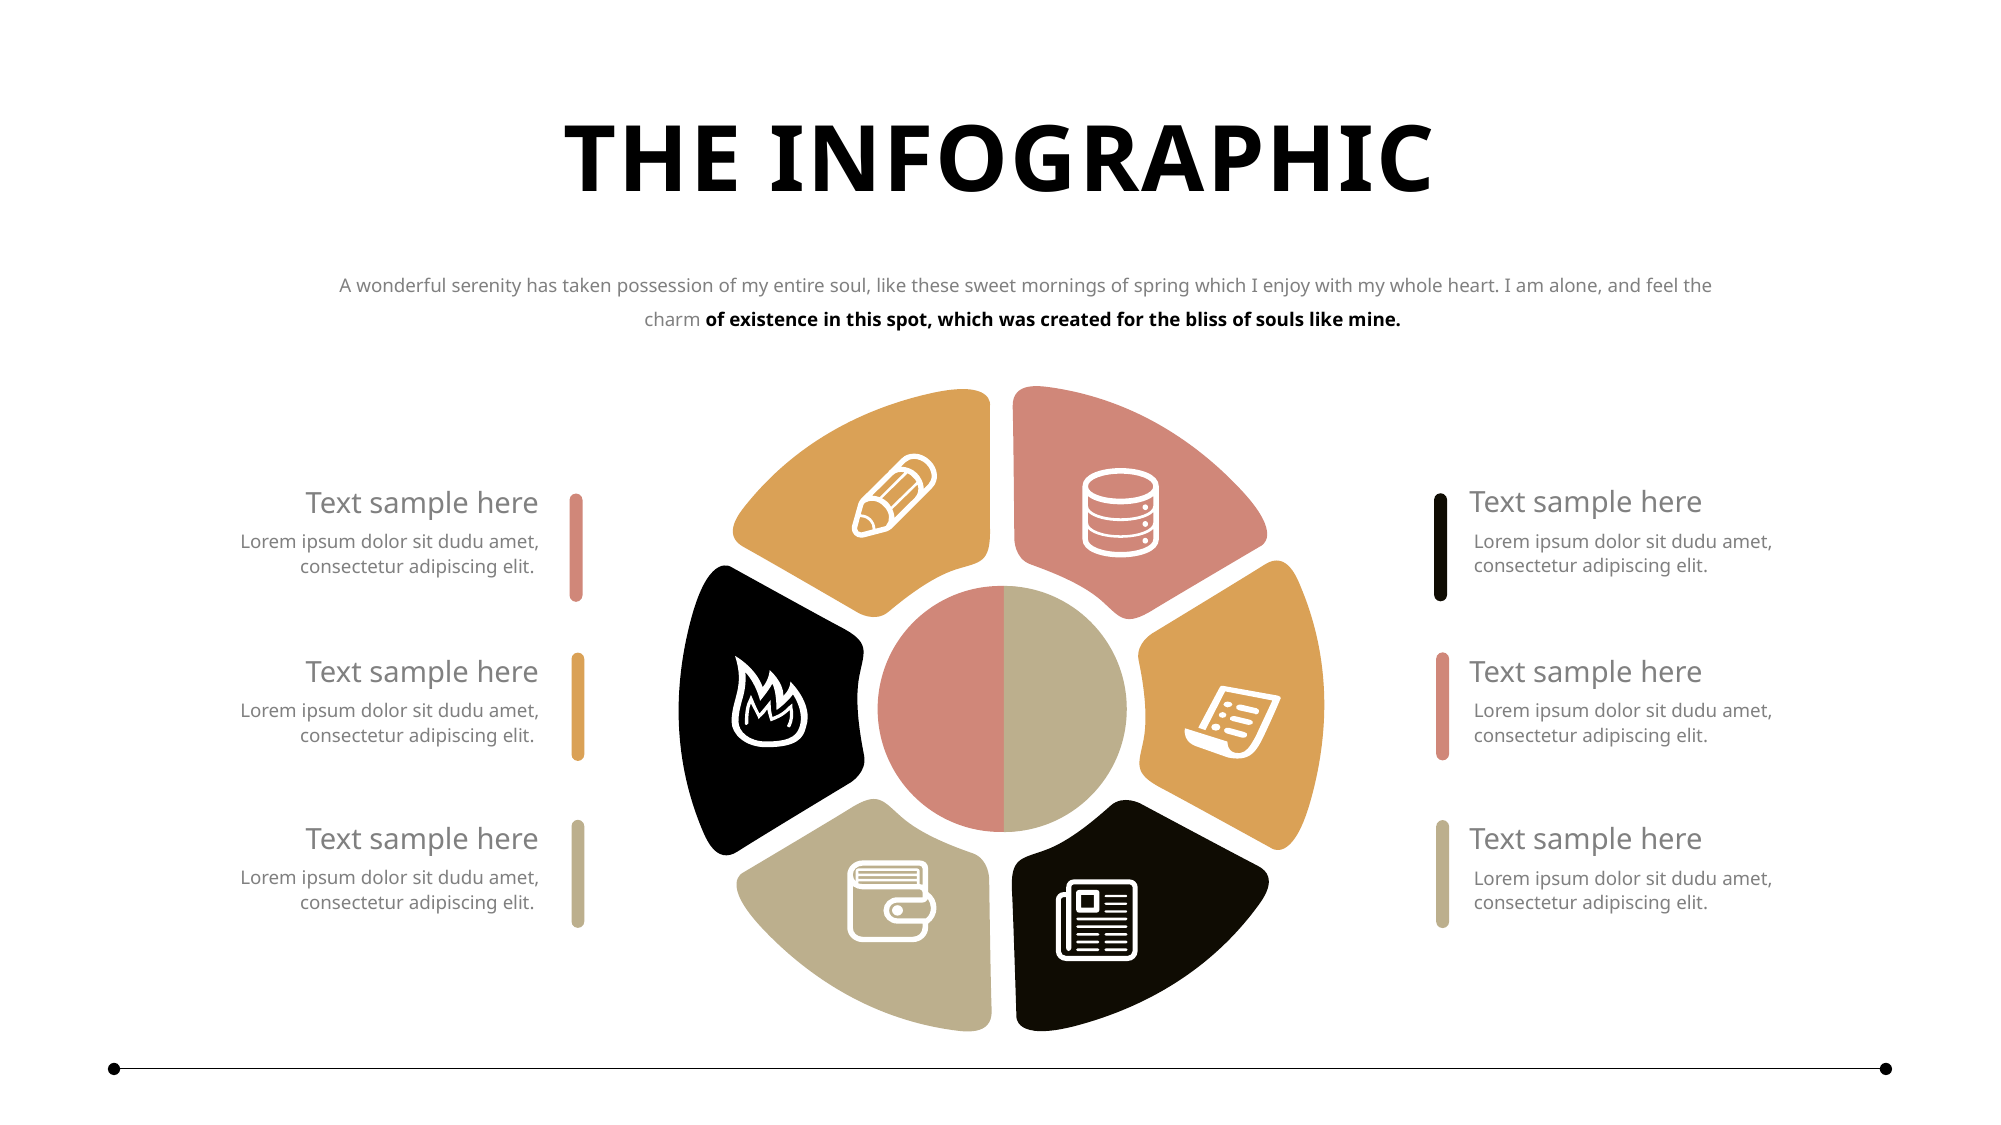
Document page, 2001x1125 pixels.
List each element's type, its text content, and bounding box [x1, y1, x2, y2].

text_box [1454, 813, 1868, 962]
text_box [145, 476, 554, 625]
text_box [145, 813, 554, 961]
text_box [670, 378, 1333, 1043]
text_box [1454, 645, 1868, 794]
text_box A wonderful serenity has taken possession of my entire soul, like these sweet mornings of spring which I enjoy with my whole heart. I am alone, and feel the charm of existence in this spot, which was created for the bliss of souls like mine. [314, 255, 1736, 338]
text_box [145, 646, 554, 795]
text_box THE INFOGRAPHIC [548, 92, 1452, 217]
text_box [1454, 476, 1868, 625]
text_box [570, 818, 586, 929]
text_box [1435, 651, 1451, 762]
text_box [1433, 492, 1449, 603]
text_box [570, 651, 586, 762]
text_box [568, 492, 584, 603]
text_box [1435, 818, 1451, 930]
